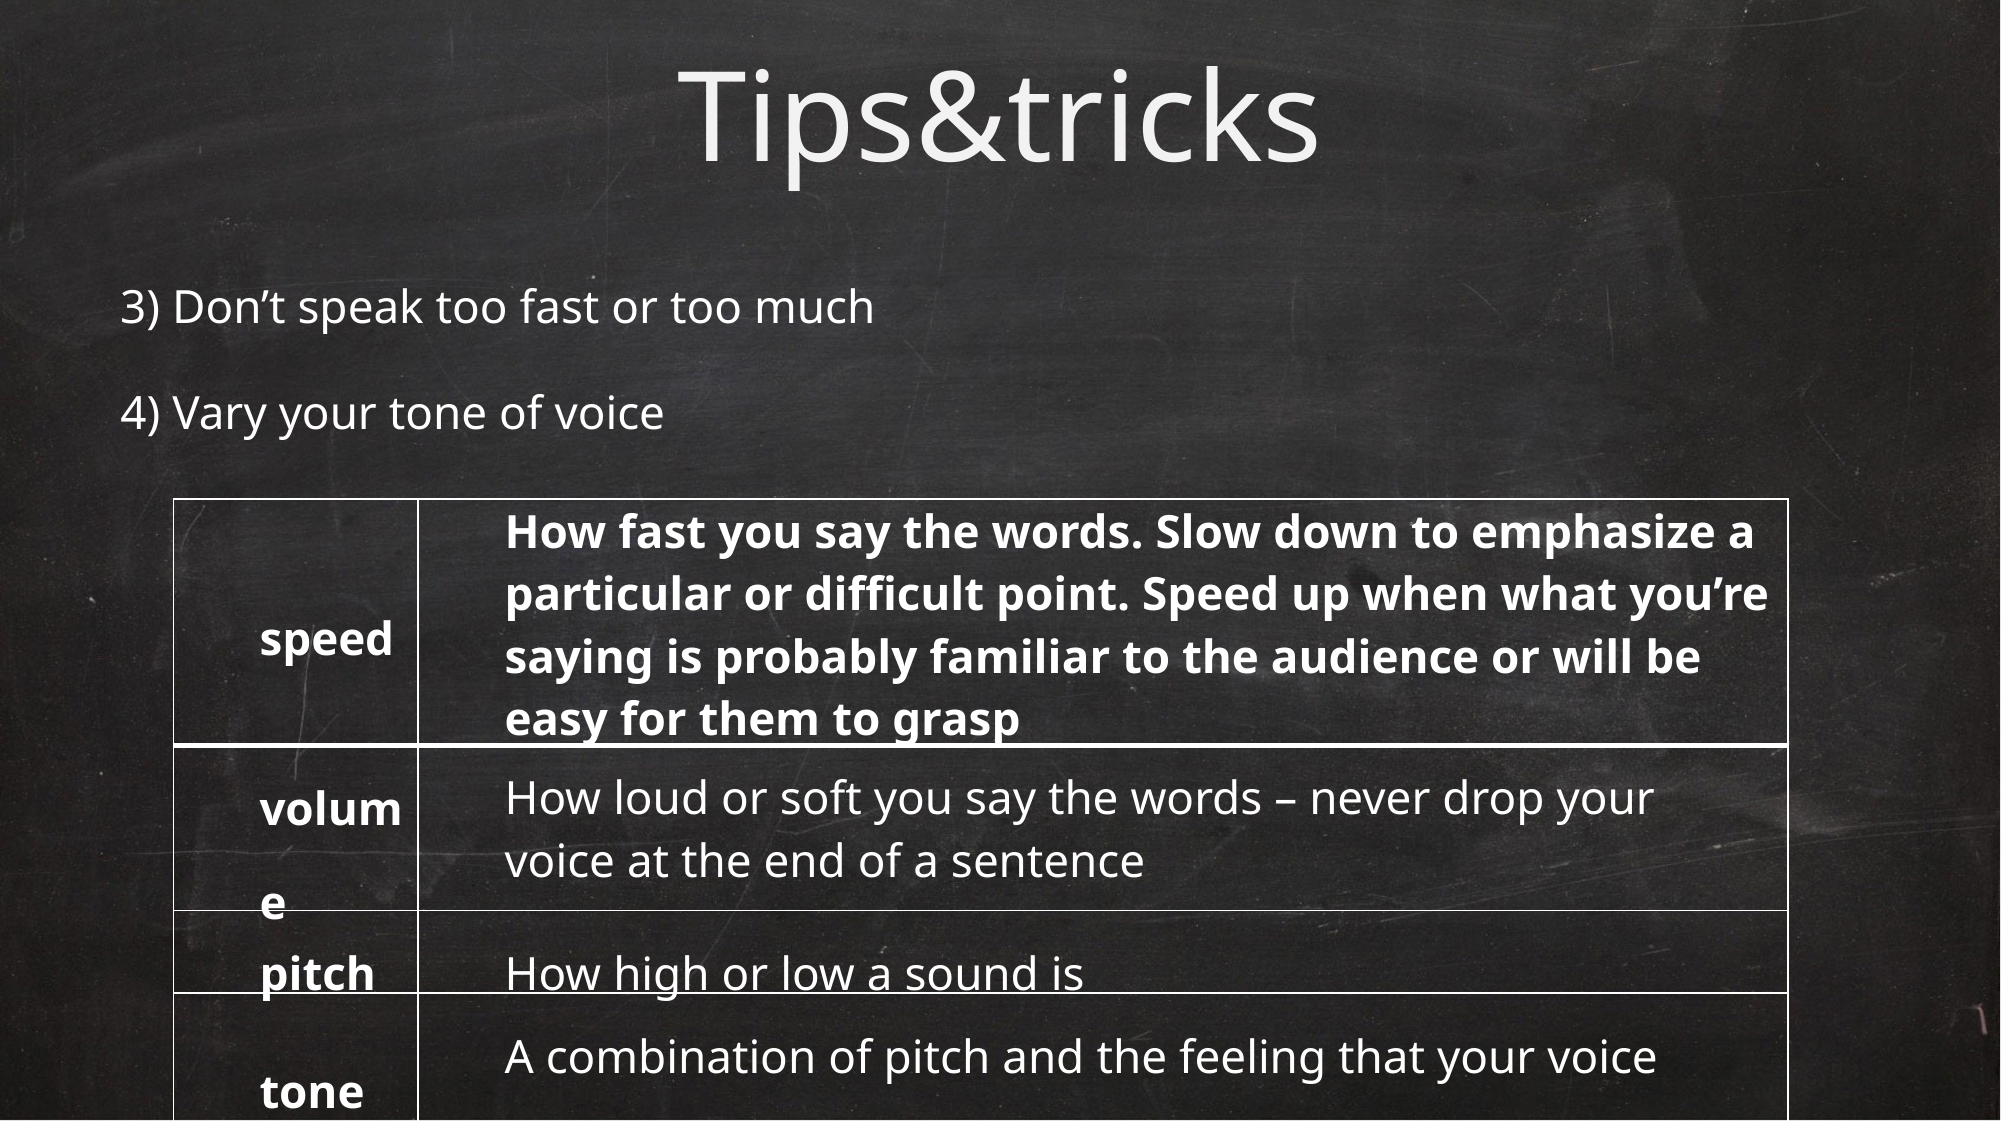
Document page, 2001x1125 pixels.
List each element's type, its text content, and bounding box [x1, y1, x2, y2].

table_cell tone [174, 994, 417, 1125]
table_header How fast you say the words. Slow down to emphasize a particular or difficult point. Speed up when what you’re saying is probably familiar to the audience or will be easy for them to grasp [419, 500, 1787, 743]
table_cell A combination of pitch and the feeling that your voice gives [419, 994, 1787, 1125]
text_box 3) Don’t speak too fast or too much [105, 270, 1914, 341]
table_cell volume [174, 748, 417, 910]
title Tips&tricks [60, 28, 1940, 197]
text_box 4) Vary your tone of voice [105, 376, 1020, 447]
table_cell How loud or soft you say the words – never drop your voice at the end of a sentence [419, 748, 1787, 910]
table_cell pitch [174, 911, 417, 992]
table_cell How high or low a sound is [419, 911, 1787, 992]
table_header speed [174, 500, 417, 743]
picture [0, 0, 2001, 1125]
